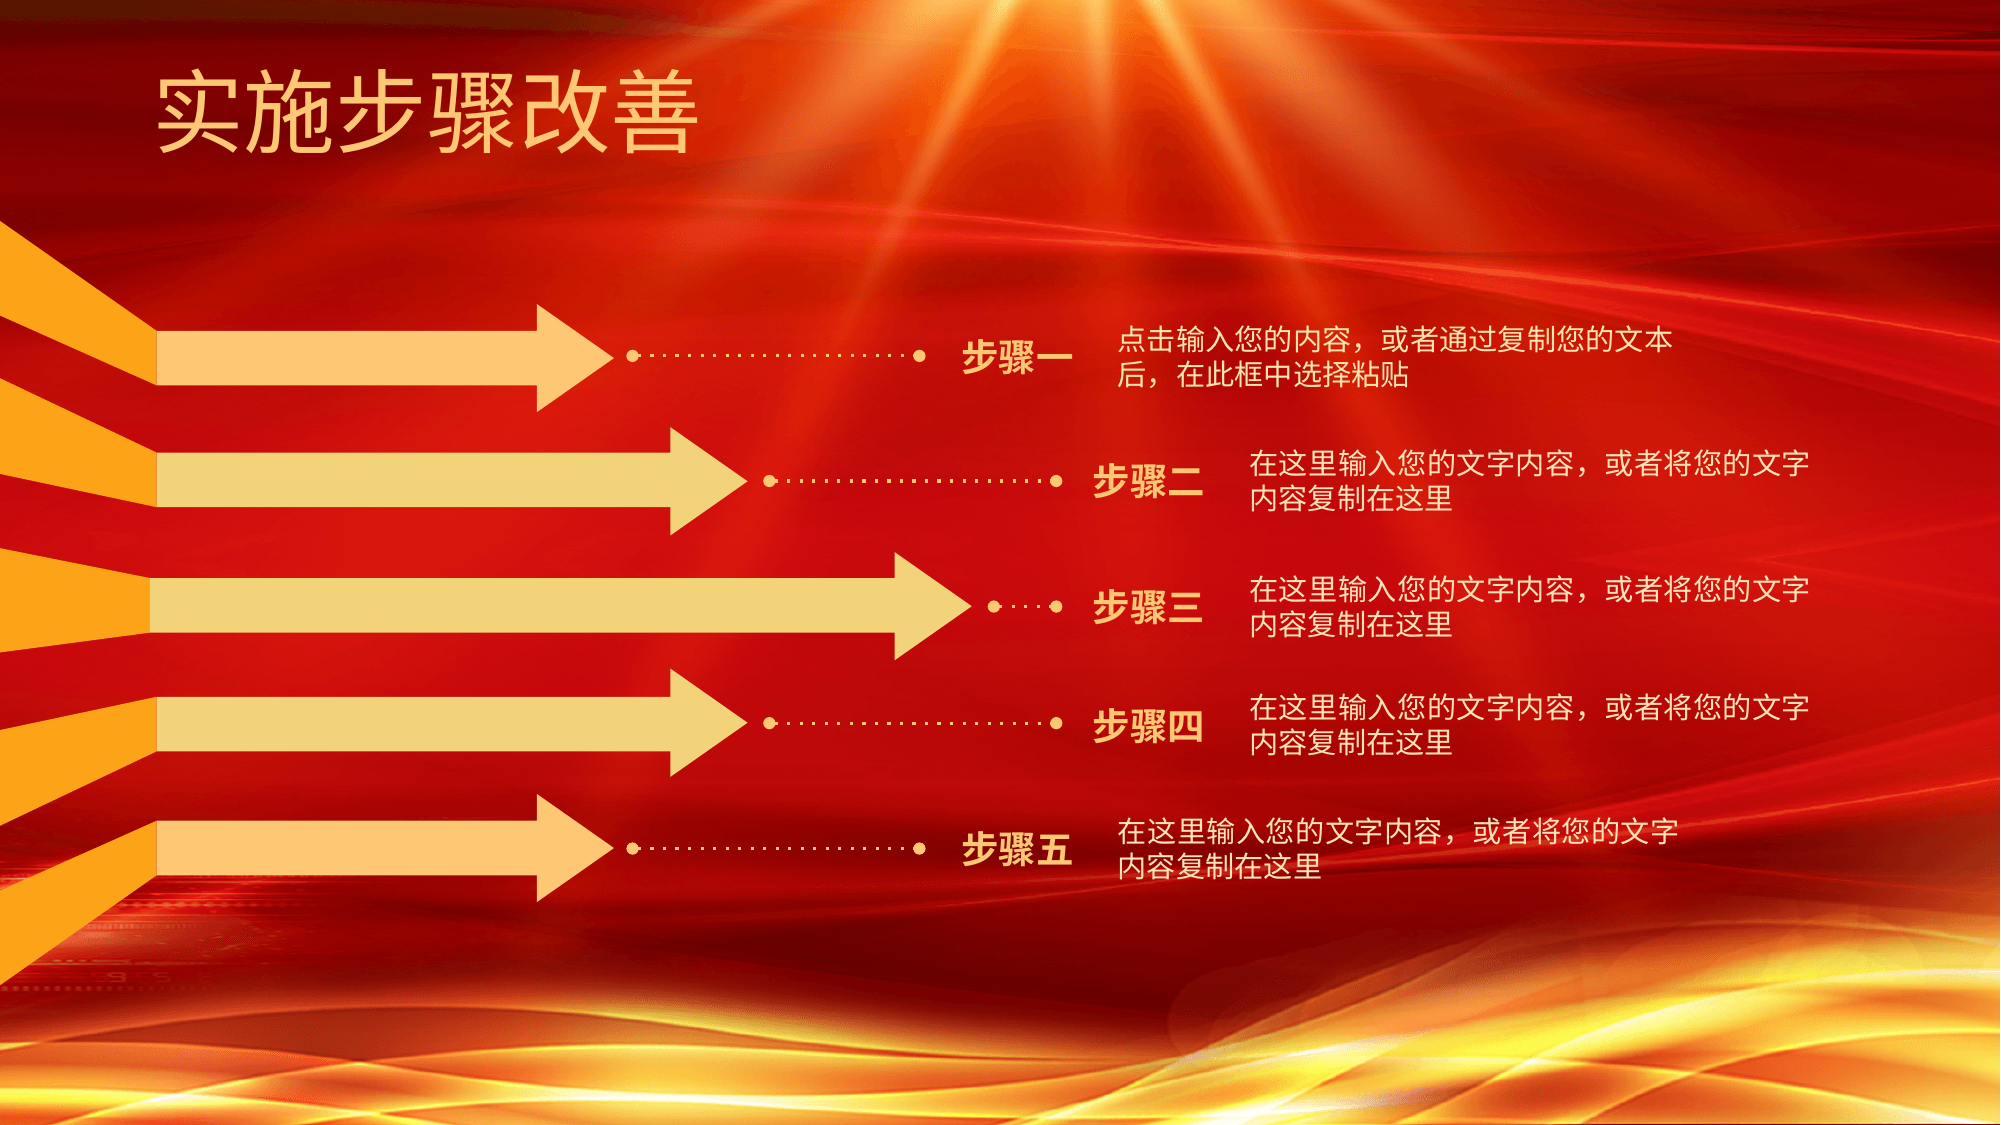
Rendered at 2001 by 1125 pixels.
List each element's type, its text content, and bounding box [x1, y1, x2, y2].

text_box 步骤四 [1078, 695, 1445, 755]
text_box 步骤五 [946, 819, 1313, 879]
text_box 在这里输入您的文字内容，或者将您的文字内容复制在这里 [1234, 563, 1827, 649]
text_box 在这里输入您的文字内容，或者将您的文字内容复制在这里 [1234, 682, 1827, 768]
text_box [0, 829, 615, 990]
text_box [0, 668, 748, 829]
title 实施步骤改善 [137, 59, 1863, 278]
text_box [0, 375, 748, 536]
text_box 点击输入您的内容，或者通过复制您的文本后，在此框中选择粘贴 [1102, 313, 1695, 399]
text_box 在这里输入您的文字内容，或者将您的文字内容复制在这里 [1234, 437, 1827, 523]
text_box 步骤一 [946, 326, 1313, 386]
picture [0, 0, 2000, 1125]
text_box 在这里输入您的文字内容，或者将您的文字内容复制在这里 [1102, 806, 1695, 892]
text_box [0, 546, 972, 661]
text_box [0, 216, 615, 375]
text_box 步骤三 [1078, 576, 1445, 636]
text_box 步骤二 [1078, 450, 1445, 510]
